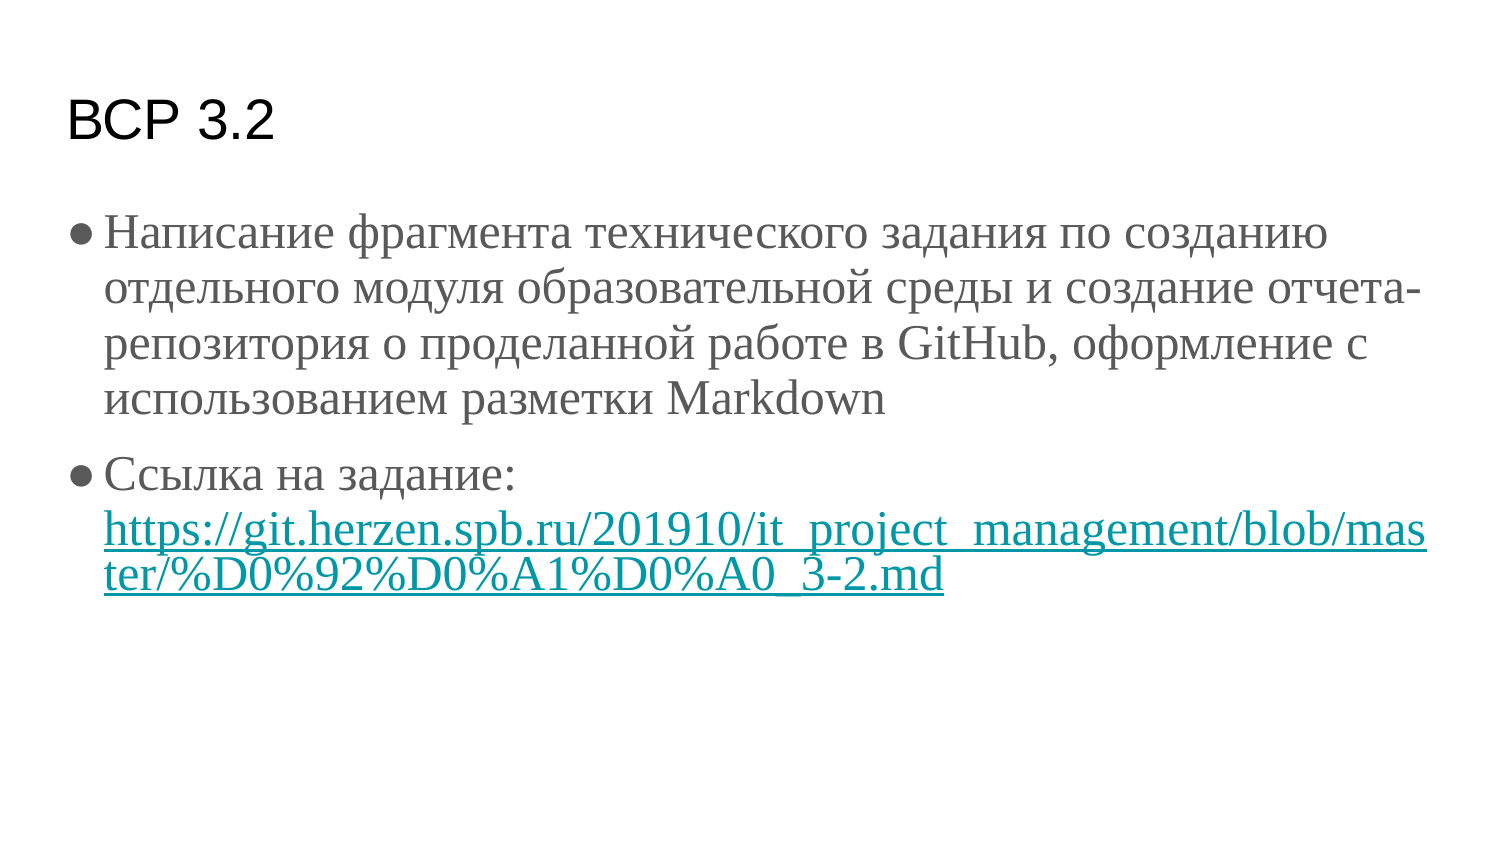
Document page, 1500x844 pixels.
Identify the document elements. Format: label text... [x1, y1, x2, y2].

title ВСР 3.2 [51, 72, 1449, 167]
list Написание фрагмента технического задания по созданию отдельного модуля образовательной среды и создание отчета-репозитория о проделанной работе в GitHub, оформление с использованием разметки Markdown Ссылка на задание: https://git.herzen.spb.ru/201910/it_project_management/blob/master/%D0%92%D0%A1%D0%A0_3-2.md [51, 189, 1449, 750]
